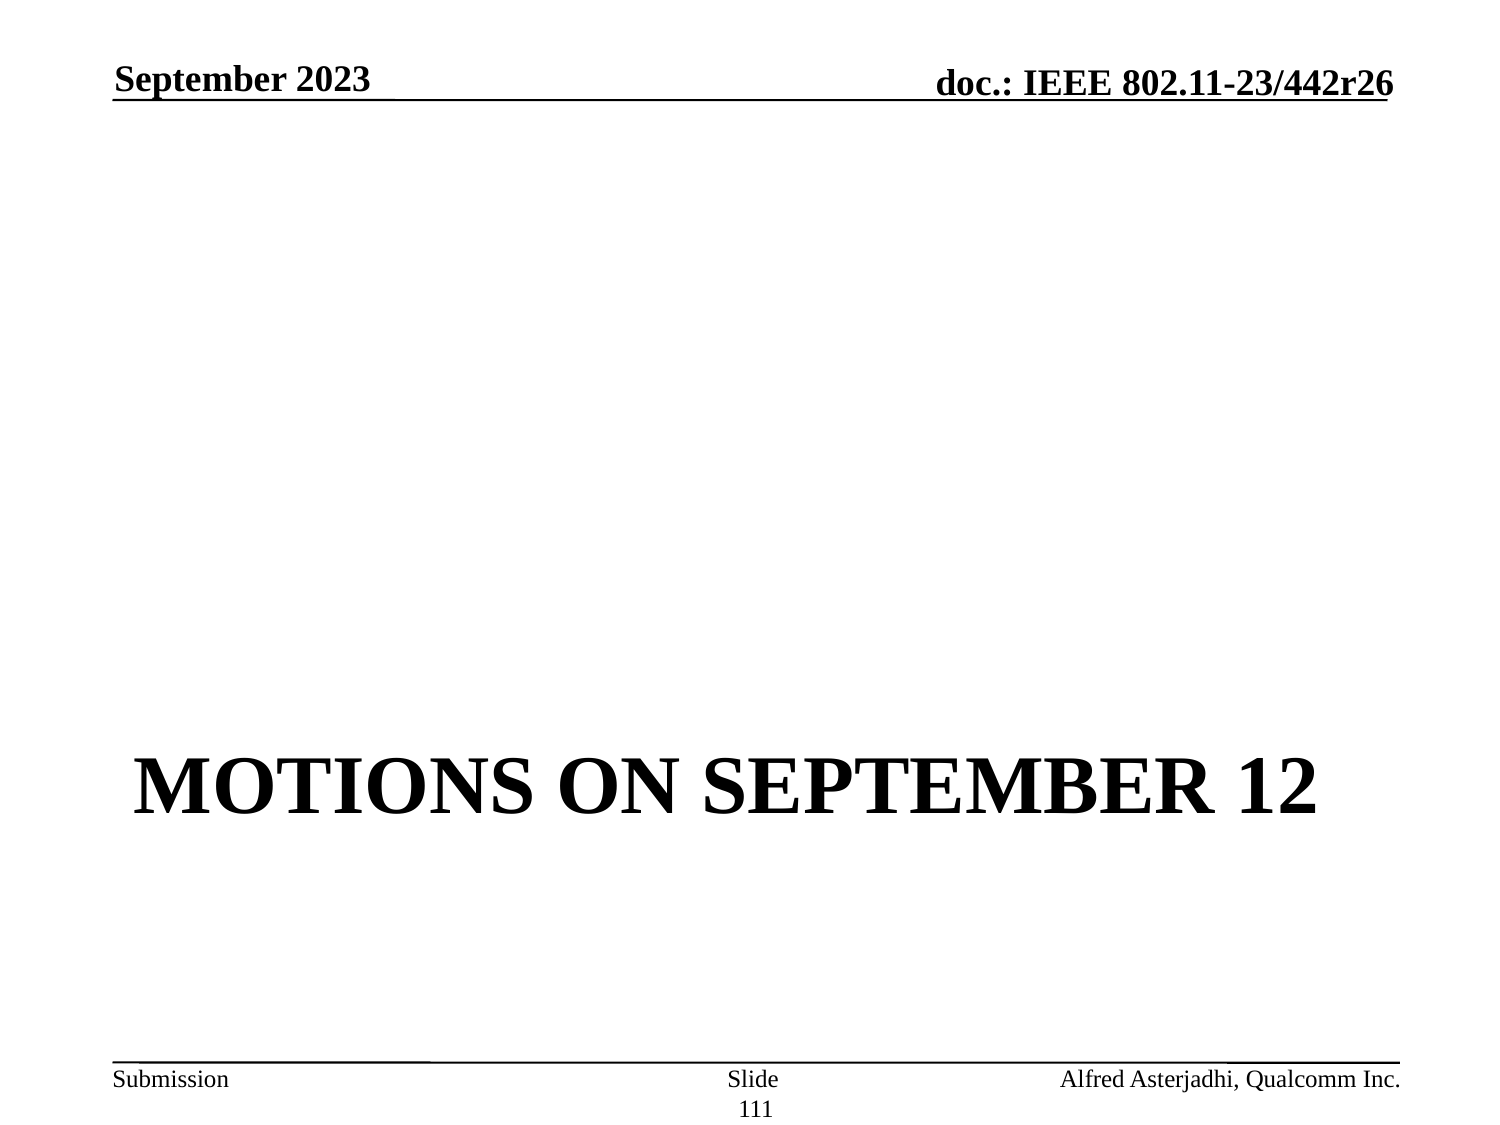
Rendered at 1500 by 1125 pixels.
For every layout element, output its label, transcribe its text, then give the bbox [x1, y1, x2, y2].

slide_number Slide 111 [712, 1061, 800, 1123]
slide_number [114, 54, 423, 100]
title Motions on September 12 [118, 722, 1394, 947]
footer Alfred Asterjadhi, Qualcomm Inc. [878, 1061, 1402, 1093]
